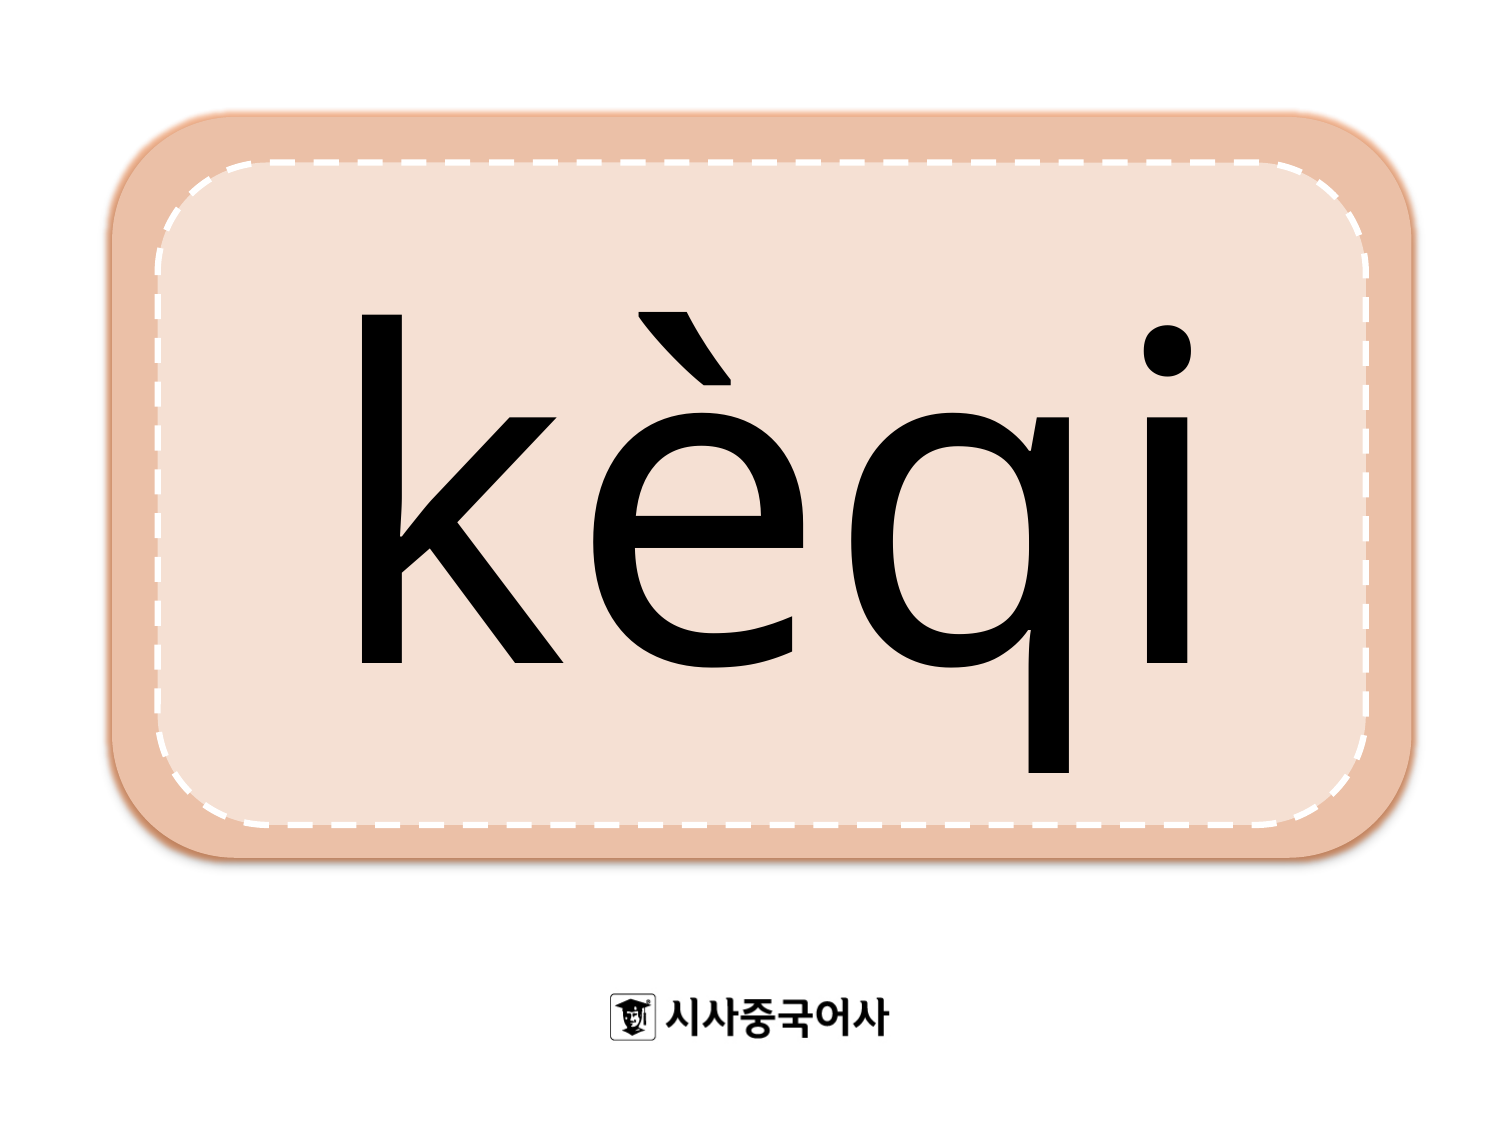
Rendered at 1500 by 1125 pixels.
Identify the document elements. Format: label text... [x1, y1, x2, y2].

picture [602, 987, 898, 1047]
text_box kèqi [171, 149, 1380, 812]
